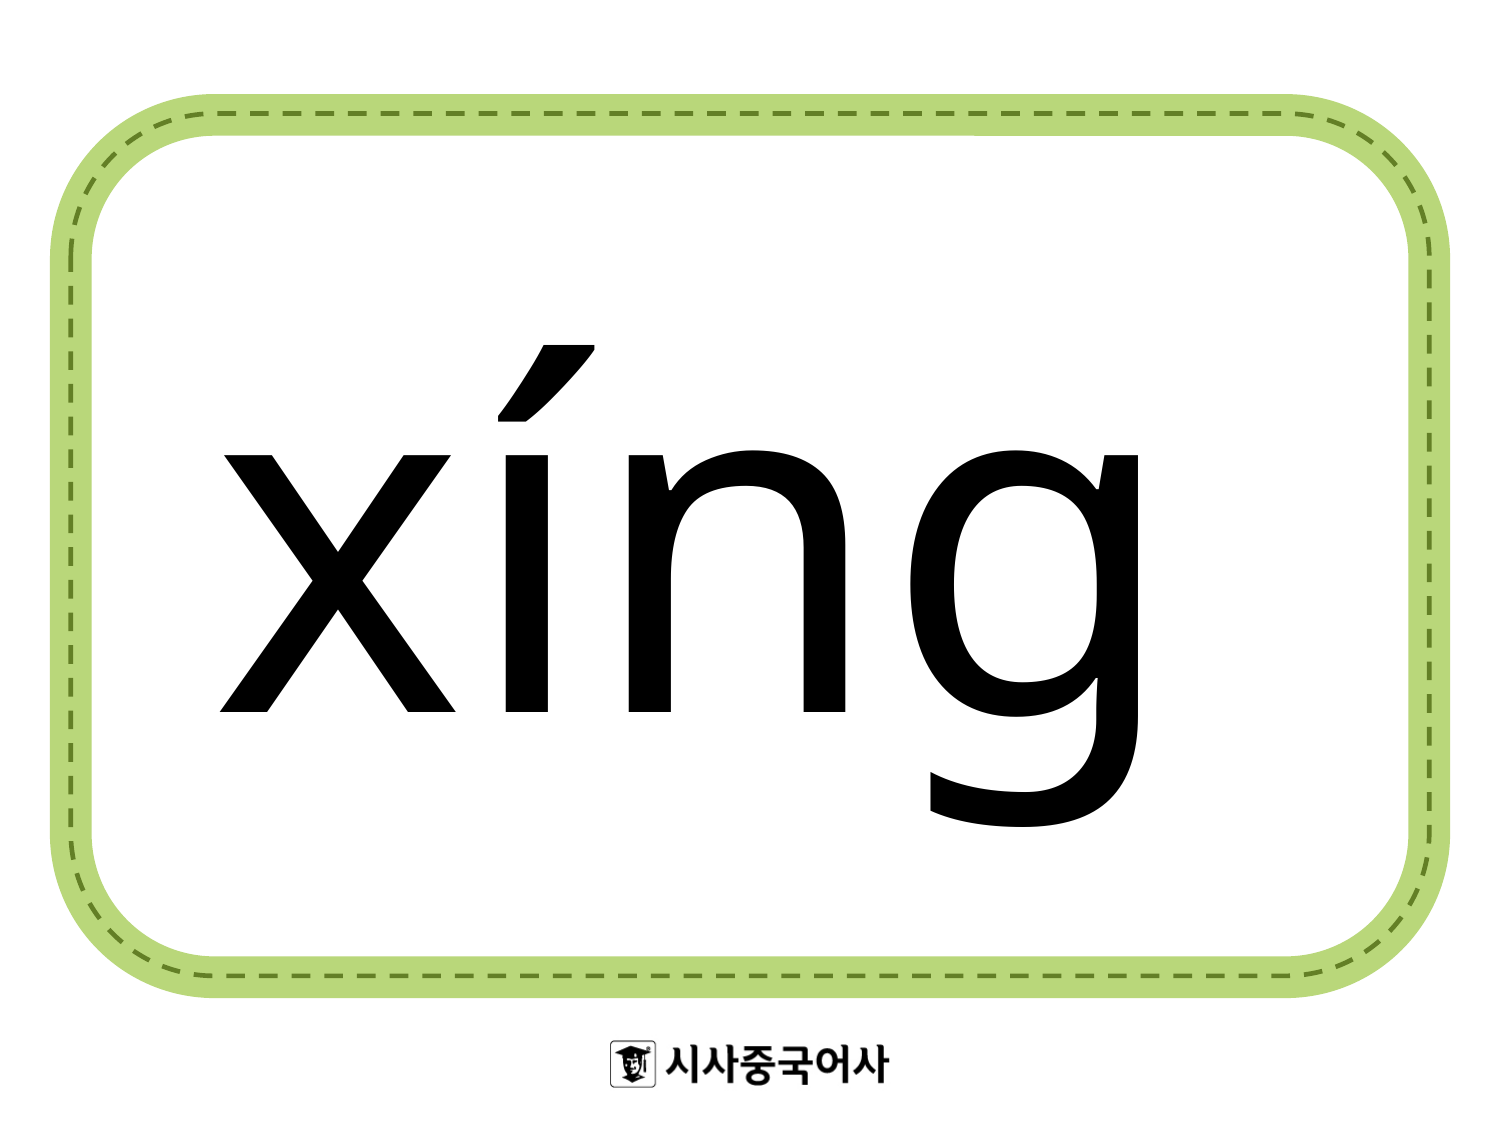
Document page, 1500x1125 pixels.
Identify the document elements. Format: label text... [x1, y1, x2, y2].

picture [602, 1034, 898, 1094]
text_box xíng [145, 189, 1354, 853]
